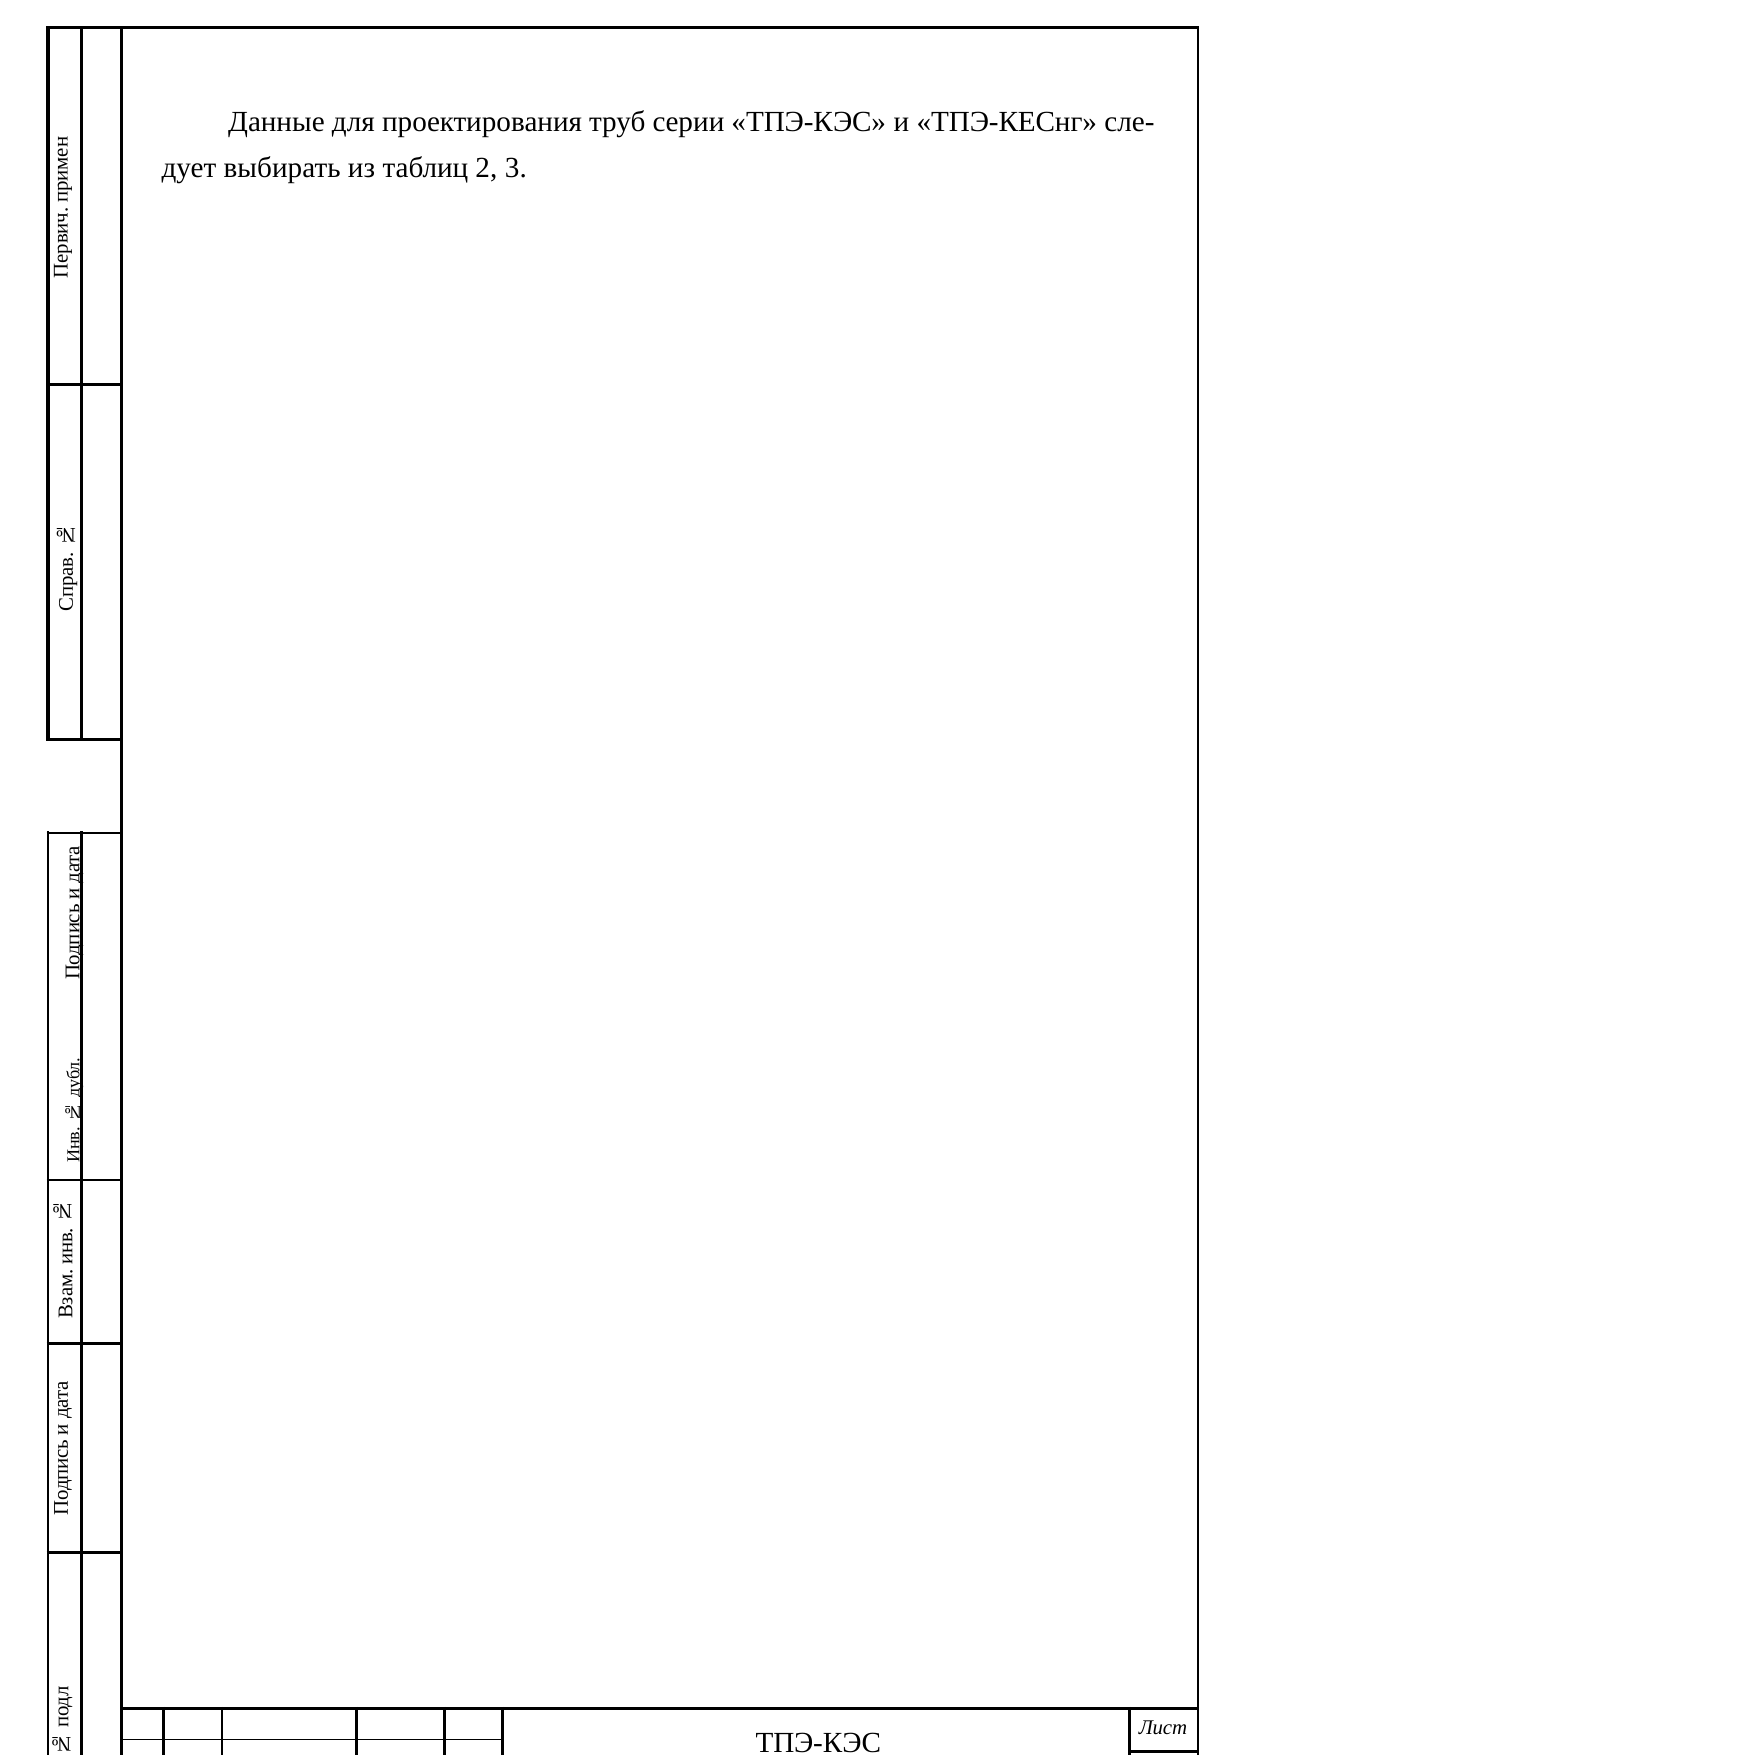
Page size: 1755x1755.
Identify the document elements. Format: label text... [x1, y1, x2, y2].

table_cell [83, 1345, 120, 1551]
table_cell [446, 1740, 501, 1755]
table_cell [83, 834, 120, 1179]
table_cell [223, 1710, 355, 1739]
table_cell [48, 741, 120, 832]
table_cell [223, 1740, 355, 1755]
table_header Данные для проектирования труб серии «ТПЭ-КЭС» и «ТПЭ-КЕСнг» сле- дует выбирать из таблиц 2, 3. [123, 29, 1197, 1707]
table_cell [123, 1710, 162, 1739]
table_cell [165, 1710, 221, 1739]
table_cell [446, 1710, 501, 1739]
table_cell ТПЭ-КЭС Техническая информация для проектирования [504, 1710, 1128, 1755]
table_header [83, 29, 120, 383]
table_header Первич. примен [50, 29, 80, 383]
table_cell Справ. № [50, 386, 80, 738]
table_cell [123, 1740, 162, 1755]
table_cell [83, 1554, 120, 1755]
table_cell [358, 1740, 443, 1755]
table_cell [83, 386, 120, 738]
table_cell [165, 1740, 221, 1755]
table_cell [358, 1710, 443, 1739]
table_cell Инв. № подл [49, 1554, 80, 1755]
table_cell Инв. № дубл. Подпись и дата [49, 834, 80, 1179]
table_cell Подпись и дата [49, 1345, 80, 1551]
table_cell Взам. инв. № [49, 1181, 80, 1342]
table_cell Лист [1131, 1710, 1197, 1750]
table_cell [83, 1181, 120, 1342]
